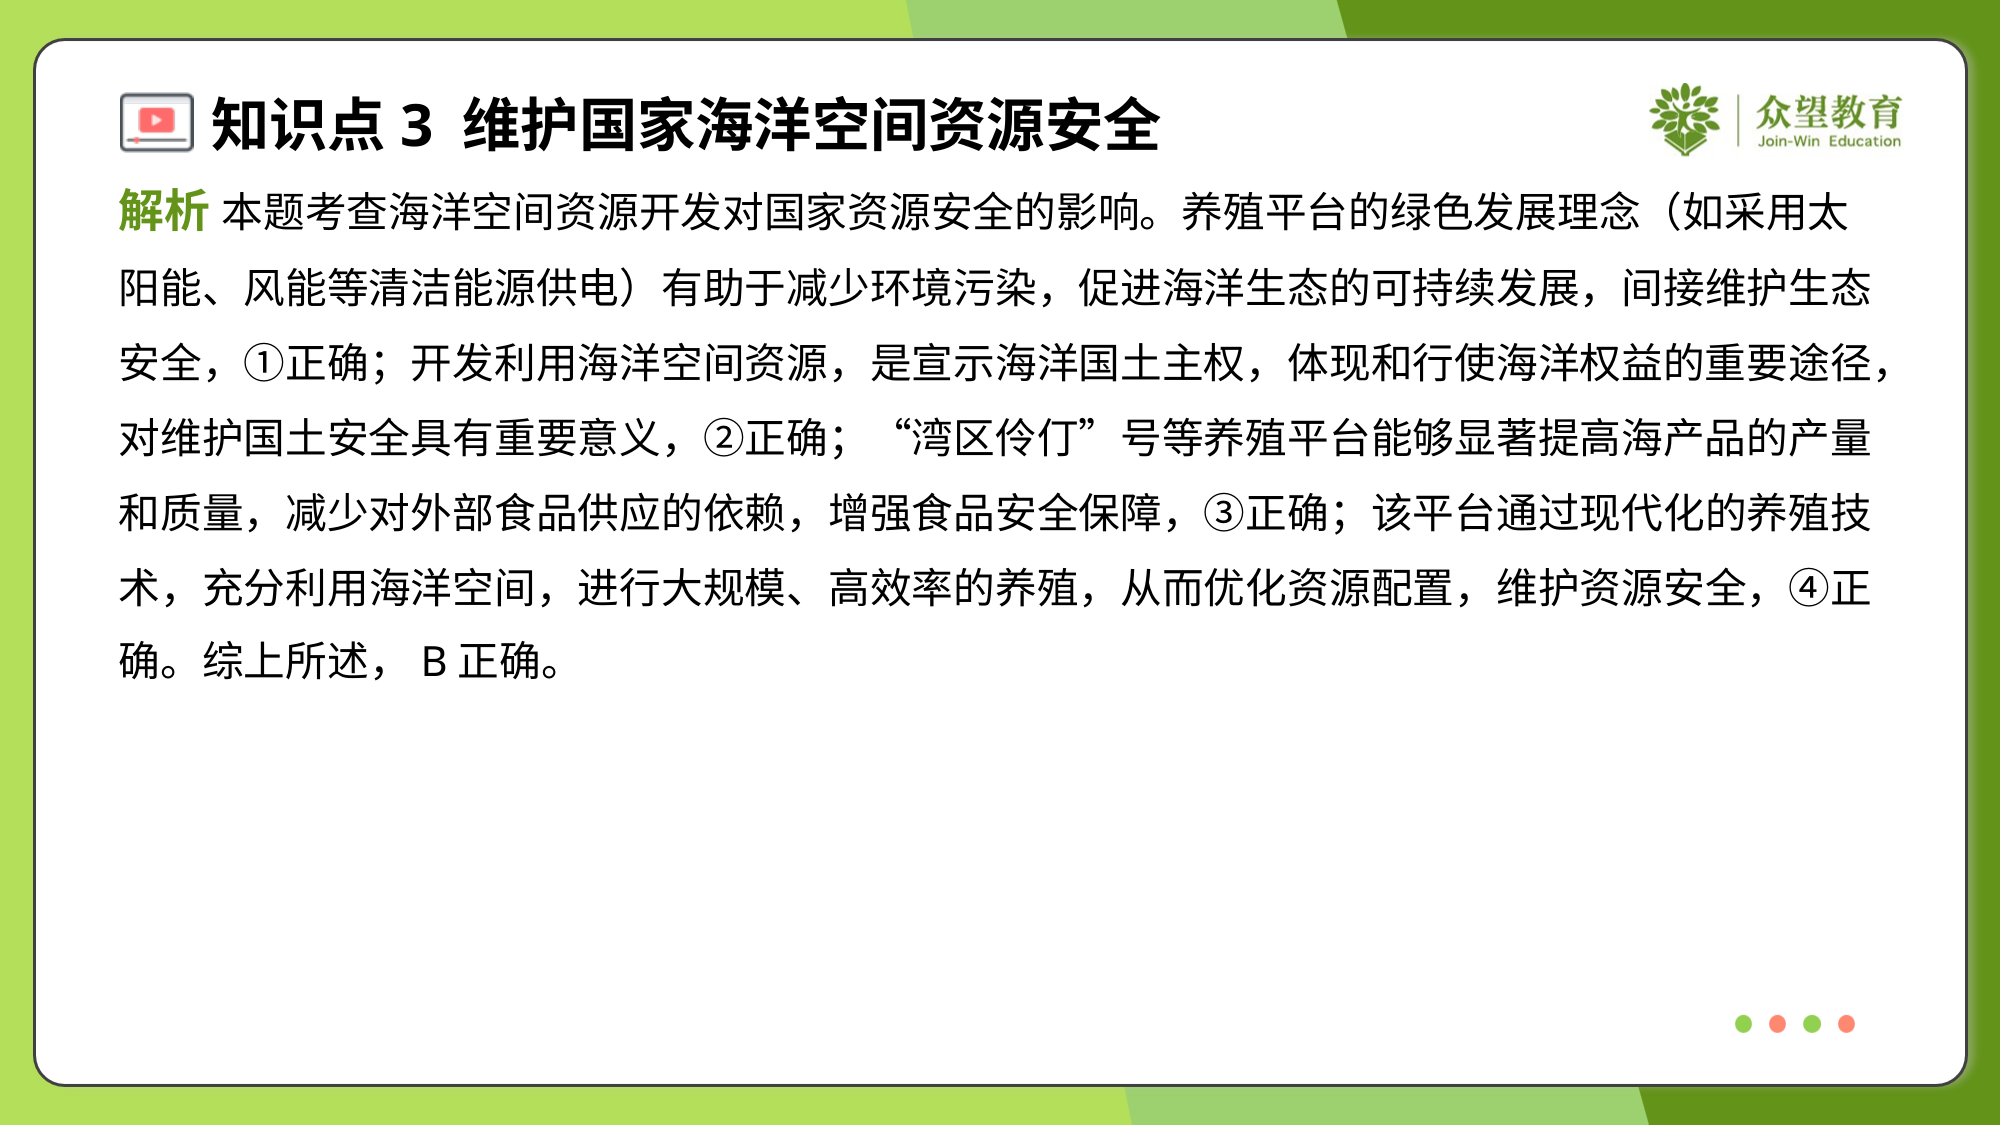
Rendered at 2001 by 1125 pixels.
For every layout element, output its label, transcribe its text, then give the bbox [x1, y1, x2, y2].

text_box 解析 本题考查海洋空间资源开发对国家资源安全的影响。养殖平台的绿色发展理念（如采用太 阳能、风能等清洁能源供电）有助于减少环境污染，促进海洋生态的可持续发展，间接维护生态 安全，①正确；开发利用海洋空间资源，是宣示海洋国土主权，体现和行使海洋权益的重要途径， 对维护国土安全具有重要意义，②正确；“湾区伶仃”号等养殖平台能够显著提高海产品的产量 和质量，减少对外部食品供应的依赖，增强食品安全保障，③正确；该平台通过现代化的养殖技 术，充分利用海洋空间，进行大规模、高效率的养殖，从而优化资源配置，维护资源安全，④正 确。综上所述，B正确。 [118, 159, 1883, 677]
picture [0, 0, 2000, 1125]
